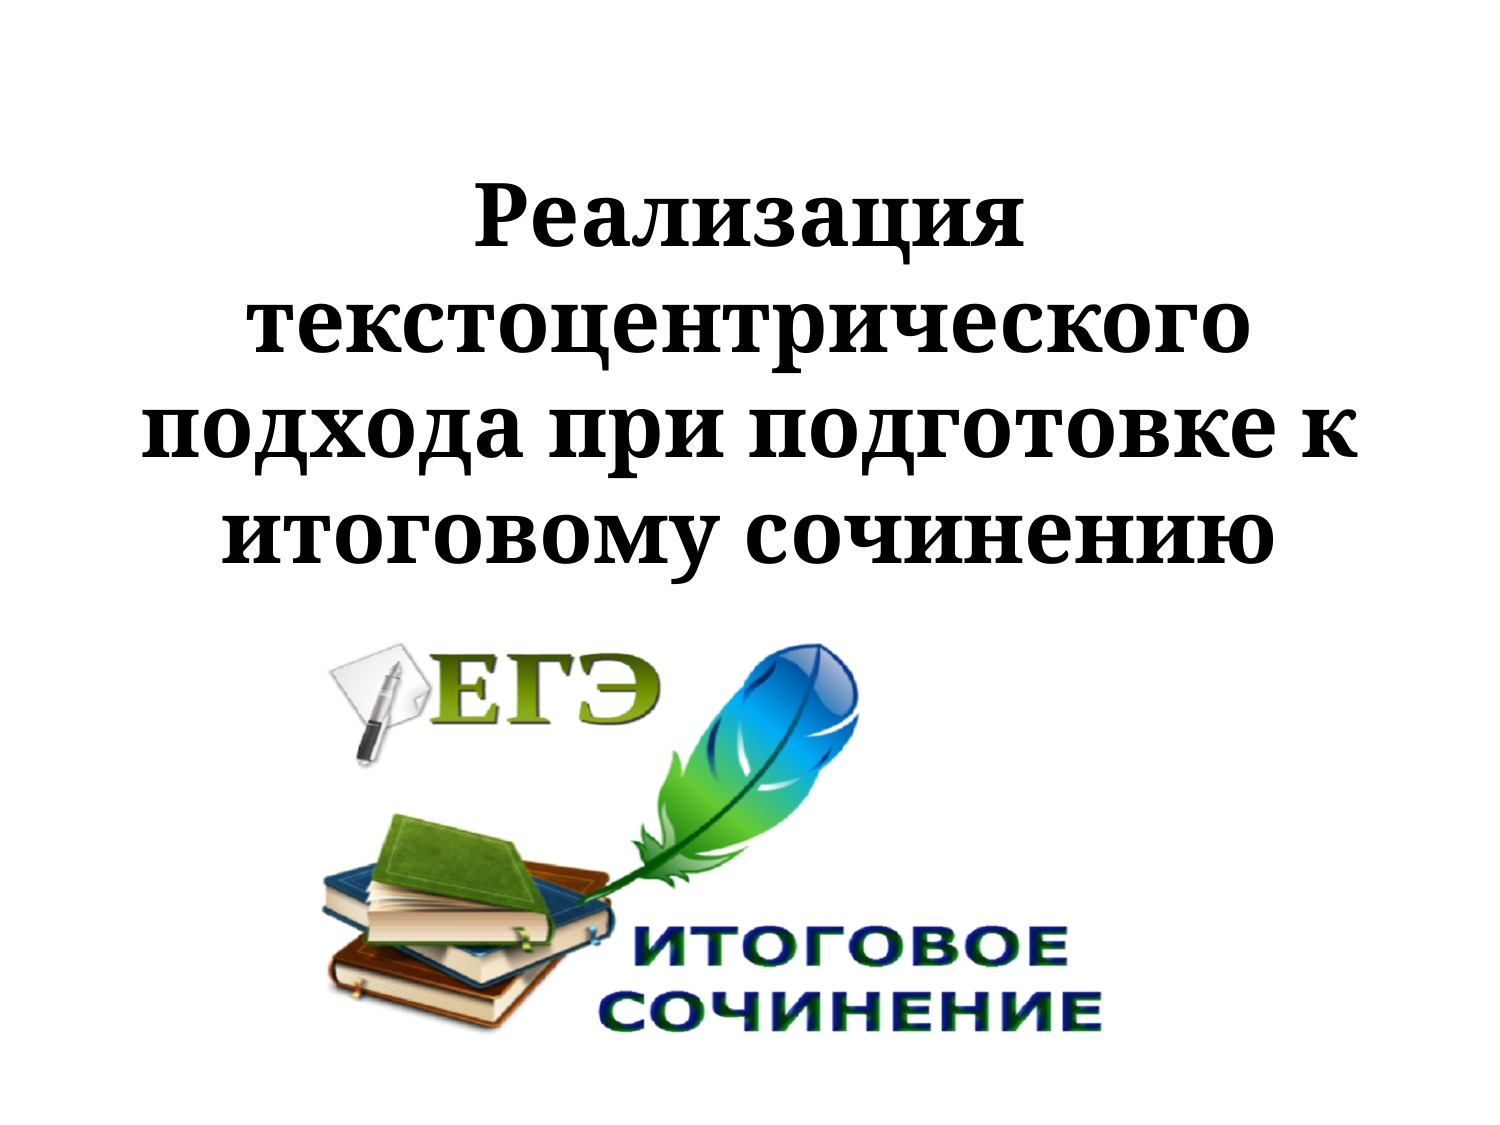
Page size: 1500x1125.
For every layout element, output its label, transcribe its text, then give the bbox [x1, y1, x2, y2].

picture [194, 621, 1294, 1071]
title Реализация текстоцентрического подхода при подготовке к итоговому сочинению [112, 149, 1388, 591]
